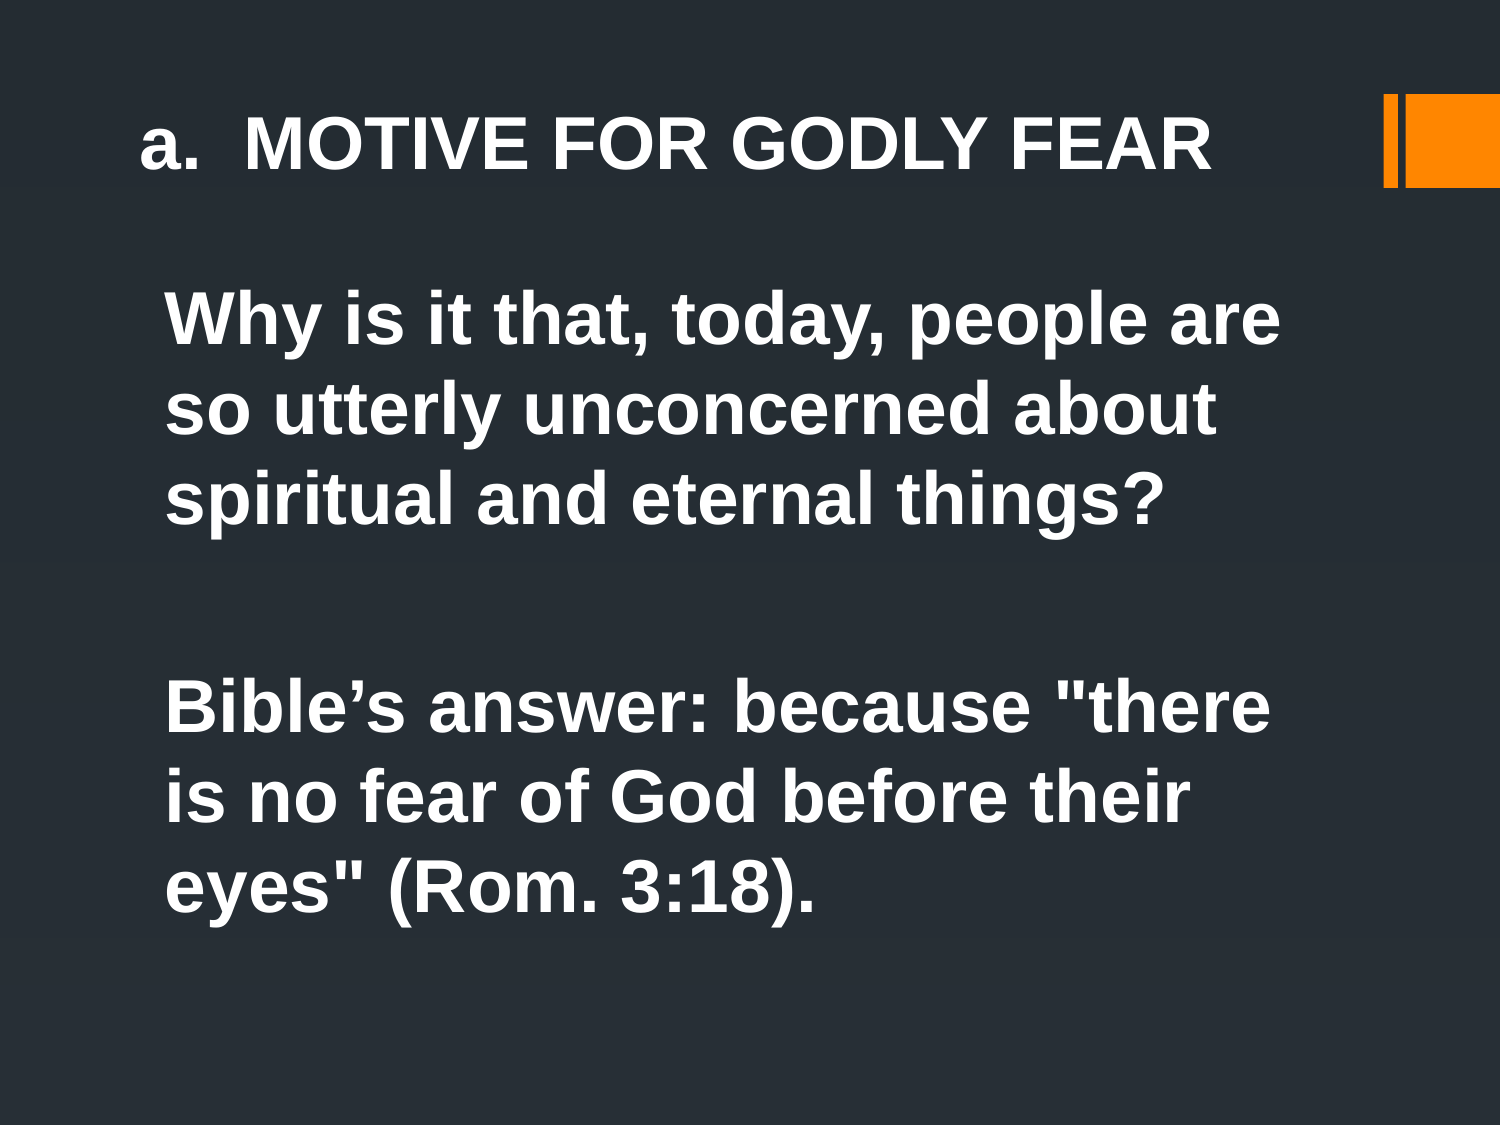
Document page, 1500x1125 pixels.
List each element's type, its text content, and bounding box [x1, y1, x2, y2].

text_box Why is it that, today, people are so utterly unconcerned about spiritual and eternal things? [149, 262, 1363, 548]
text_box a. MOTIVE FOR GODLY FEAR [125, 87, 1300, 193]
text_box Bible’s answer: because "there is no fear of God before their eyes" (Rom. 3:18). [149, 649, 1288, 935]
